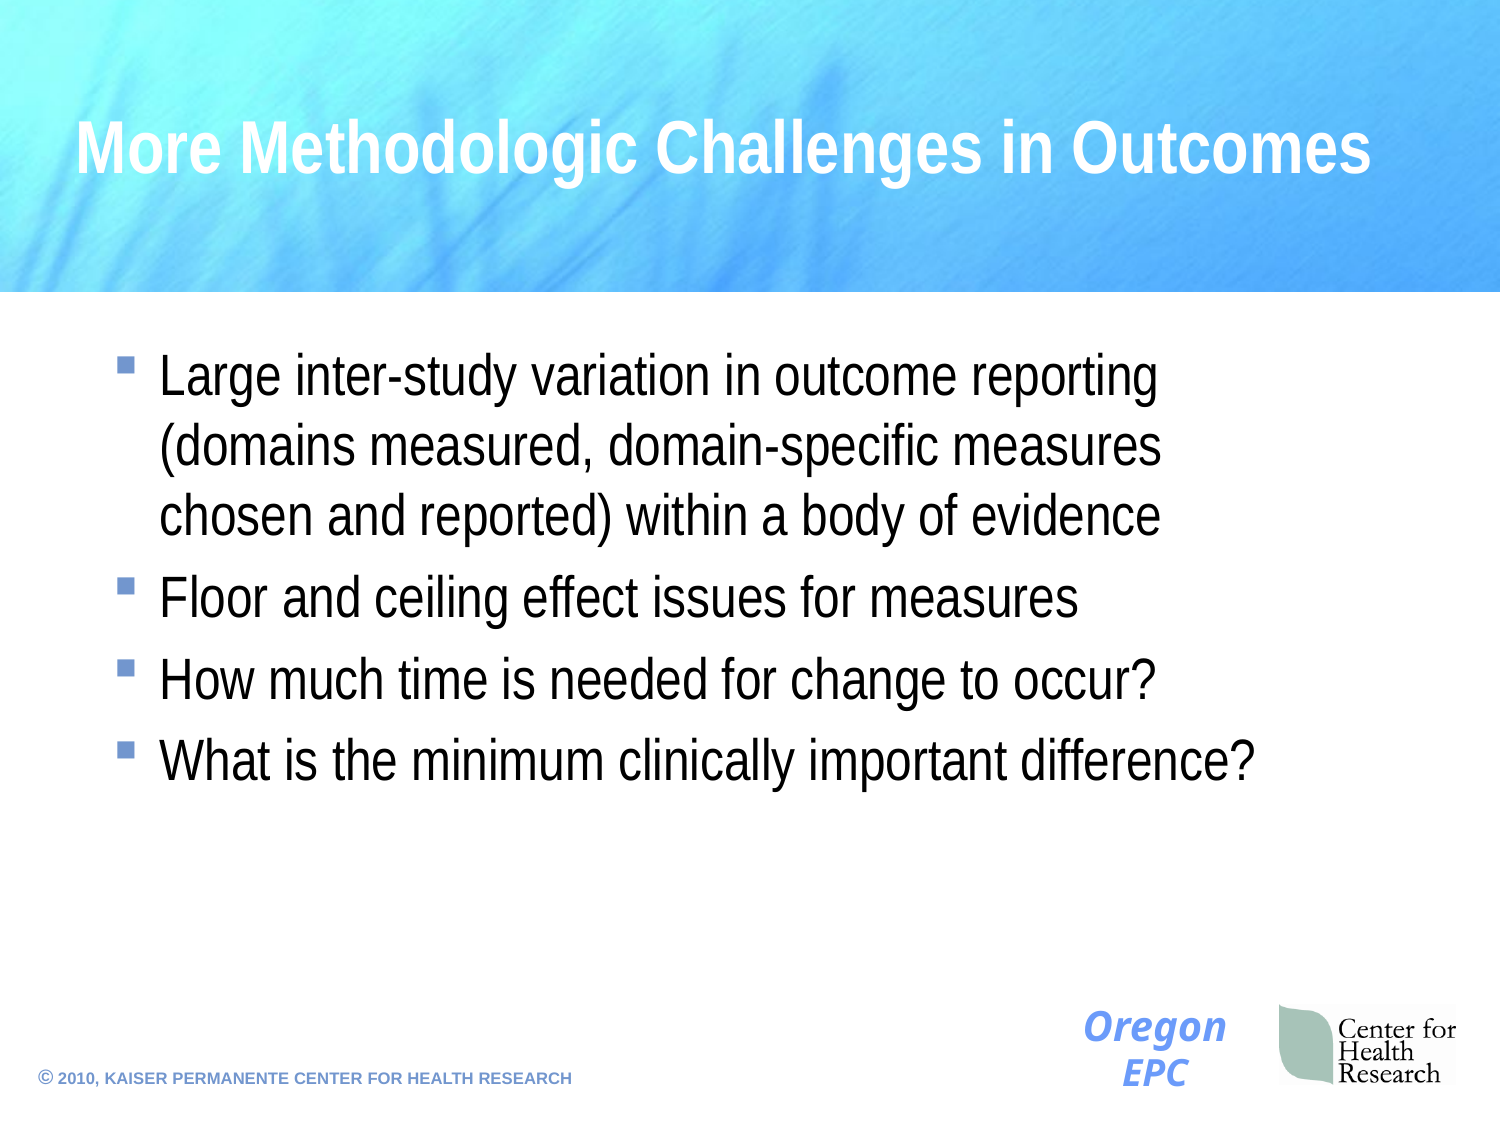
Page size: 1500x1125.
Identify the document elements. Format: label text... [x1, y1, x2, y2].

list Large inter-study variation in outcome reporting (domains measured, domain-specific measures chosen and reported) within a body of evidence Floor and ceiling effect issues for measures How much time is needed for change to occur? What is the minimum clinically important difference? [112, 337, 1276, 1001]
picture [0, 0, 1500, 292]
picture [1279, 1004, 1456, 1085]
slide_number 6 [1074, 1025, 1388, 1100]
title More Methodologic Challenges in Outcomes [75, 39, 1388, 255]
